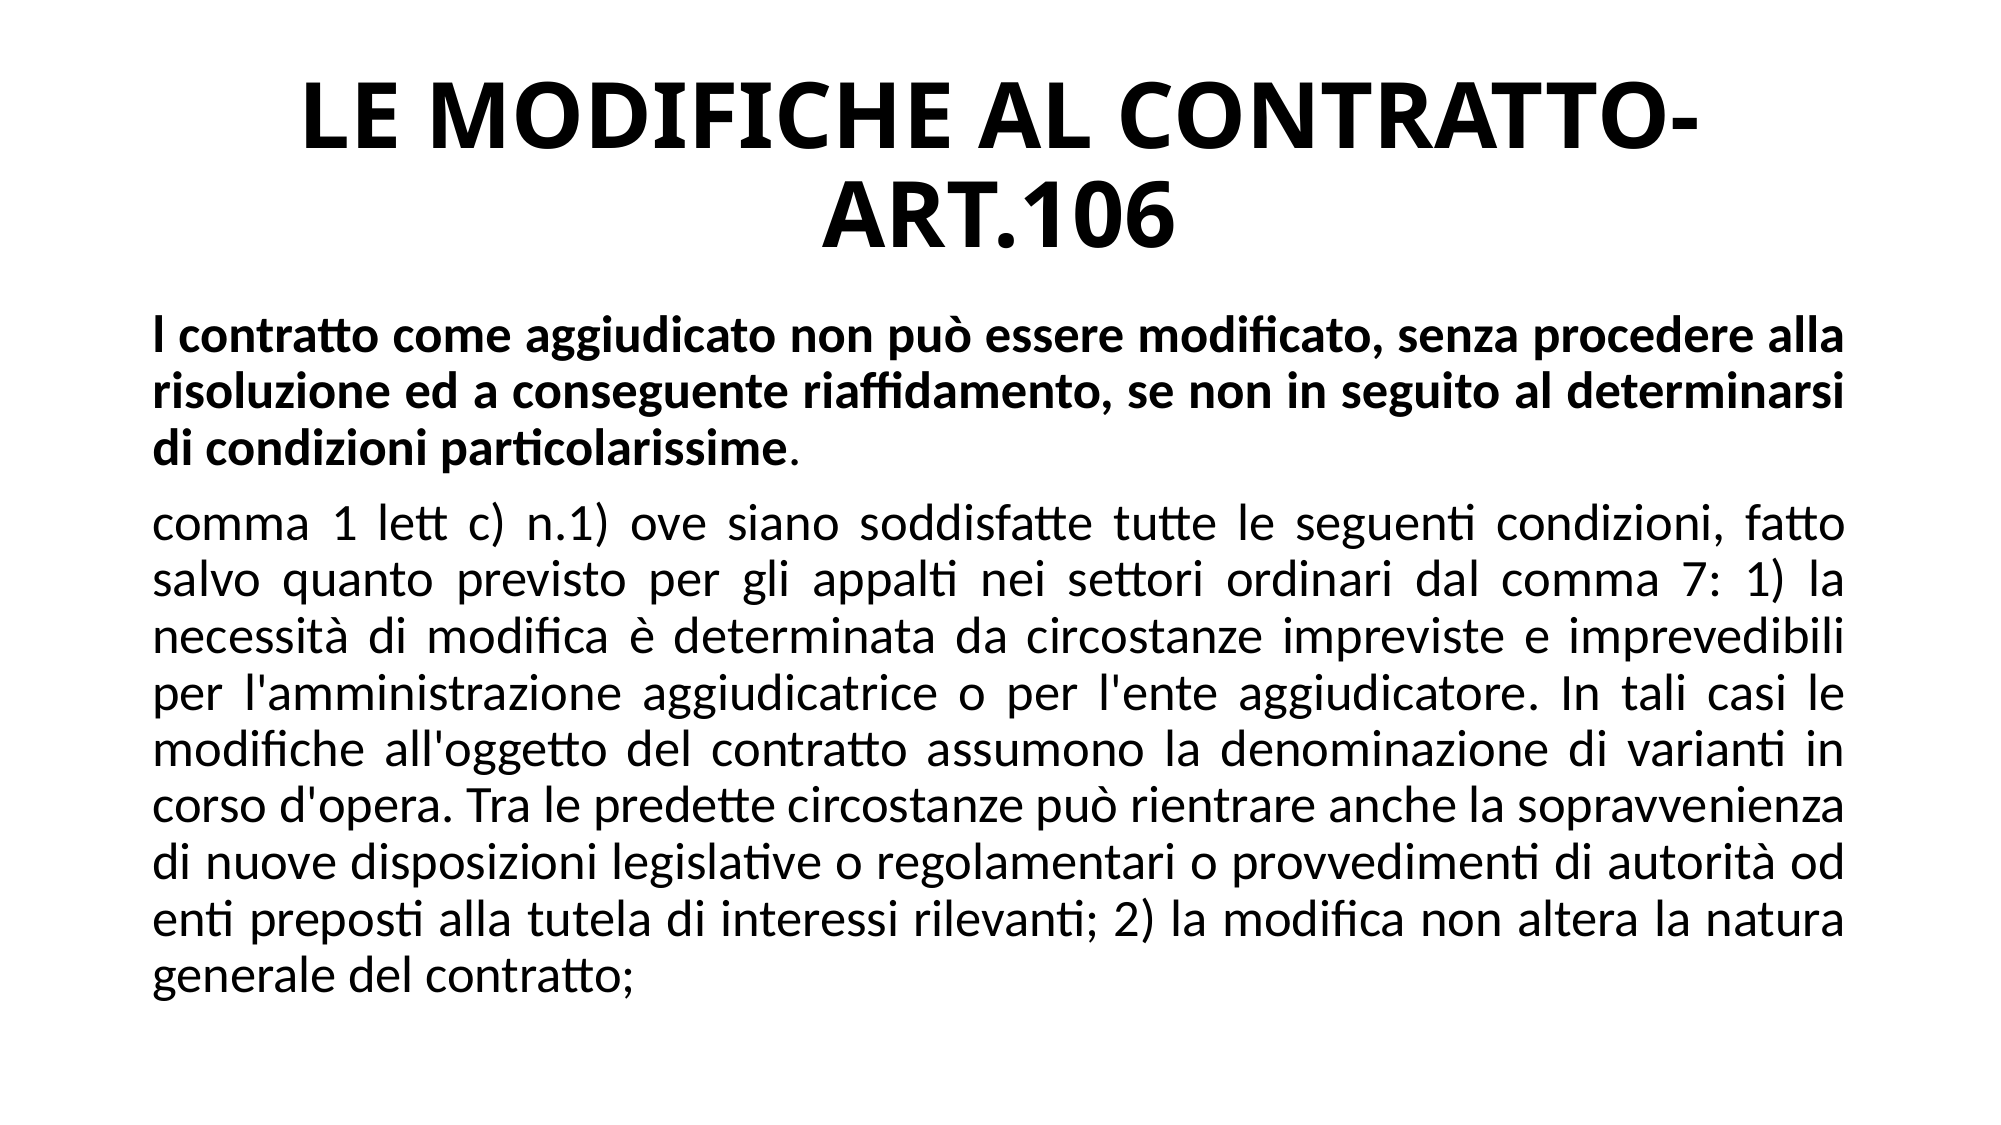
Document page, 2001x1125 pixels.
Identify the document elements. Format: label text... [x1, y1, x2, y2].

title LE MODIFICHE AL CONTRATTO- ART.106 [137, 59, 1863, 278]
list l contratto come aggiudicato non può essere modificato, senza procedere alla risoluzione ed a conseguente riaffidamento, se non in seguito al determinarsi di condizioni particolarissime. comma 1 lett c) n.1) ove siano soddisfatte tutte le seguenti condizioni, fatto salvo quanto previsto per gli appalti nei settori ordinari dal comma 7: 1) la necessità di modifica è determinata da circostanze impreviste e imprevedibili per l'amministrazione aggiudicatrice o per l'ente aggiudicatore. In tali casi le modifiche all'oggetto del contratto assumono la denominazione di varianti in corso d'opera. Tra le predette circostanze può rientrare anche la sopravvenienza di nuove disposizioni legislative o regolamentari o provvedimenti di autorità od enti preposti alla tutela di interessi rilevanti; 2) la modifica non altera la natura generale del contratto; [137, 299, 1863, 1014]
